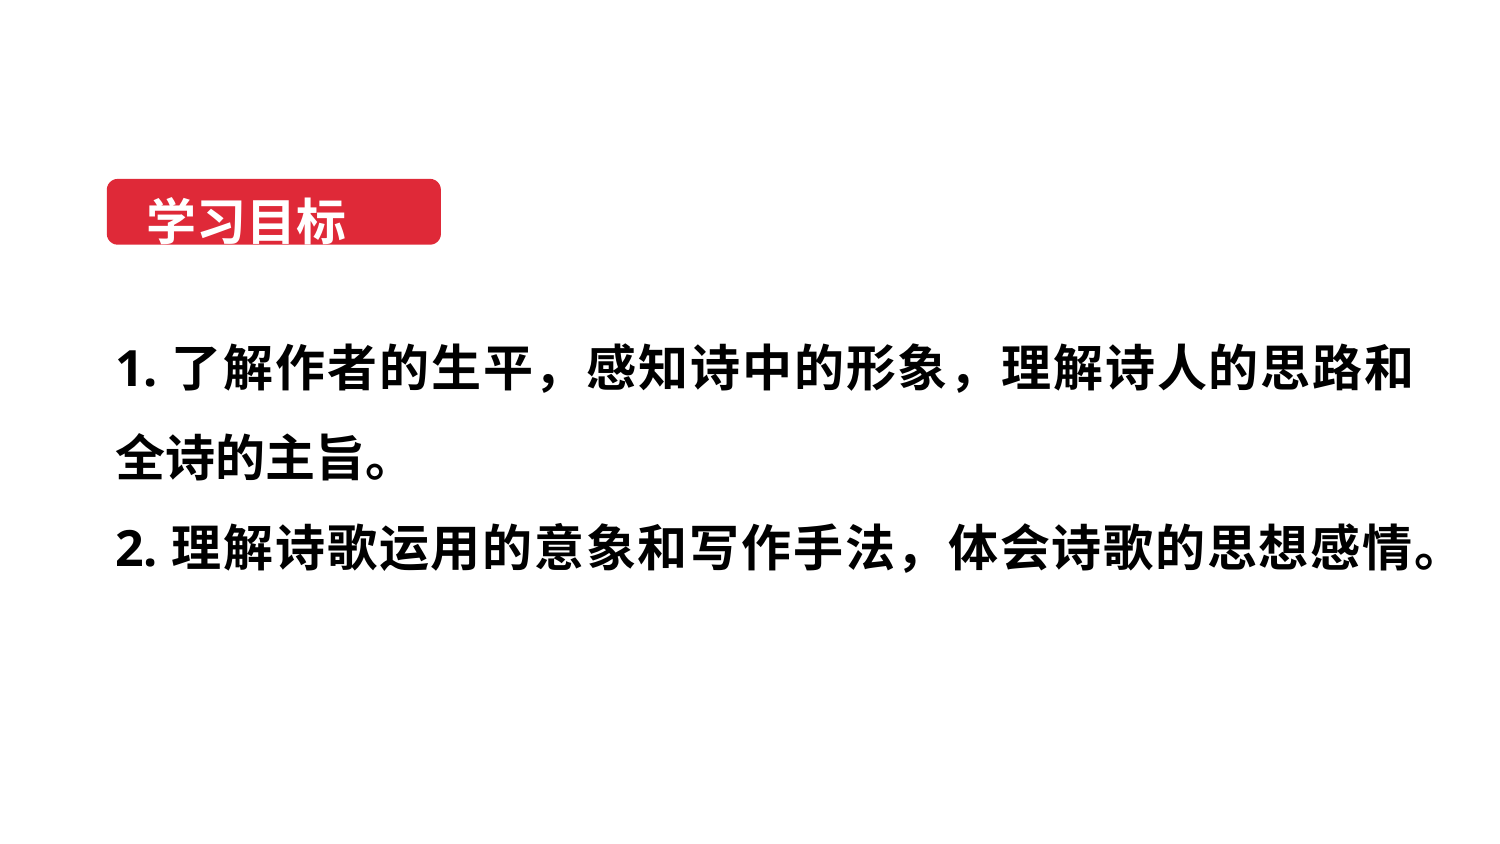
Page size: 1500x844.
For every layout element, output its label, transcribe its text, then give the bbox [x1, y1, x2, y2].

list 1.了解作者的生平，感知诗中的形象，理解诗人的思路和全诗的主旨。 2.理解诗歌运用的意象和写作手法，体会诗歌的思想感情。 [106, 302, 1424, 584]
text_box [106, 178, 441, 258]
